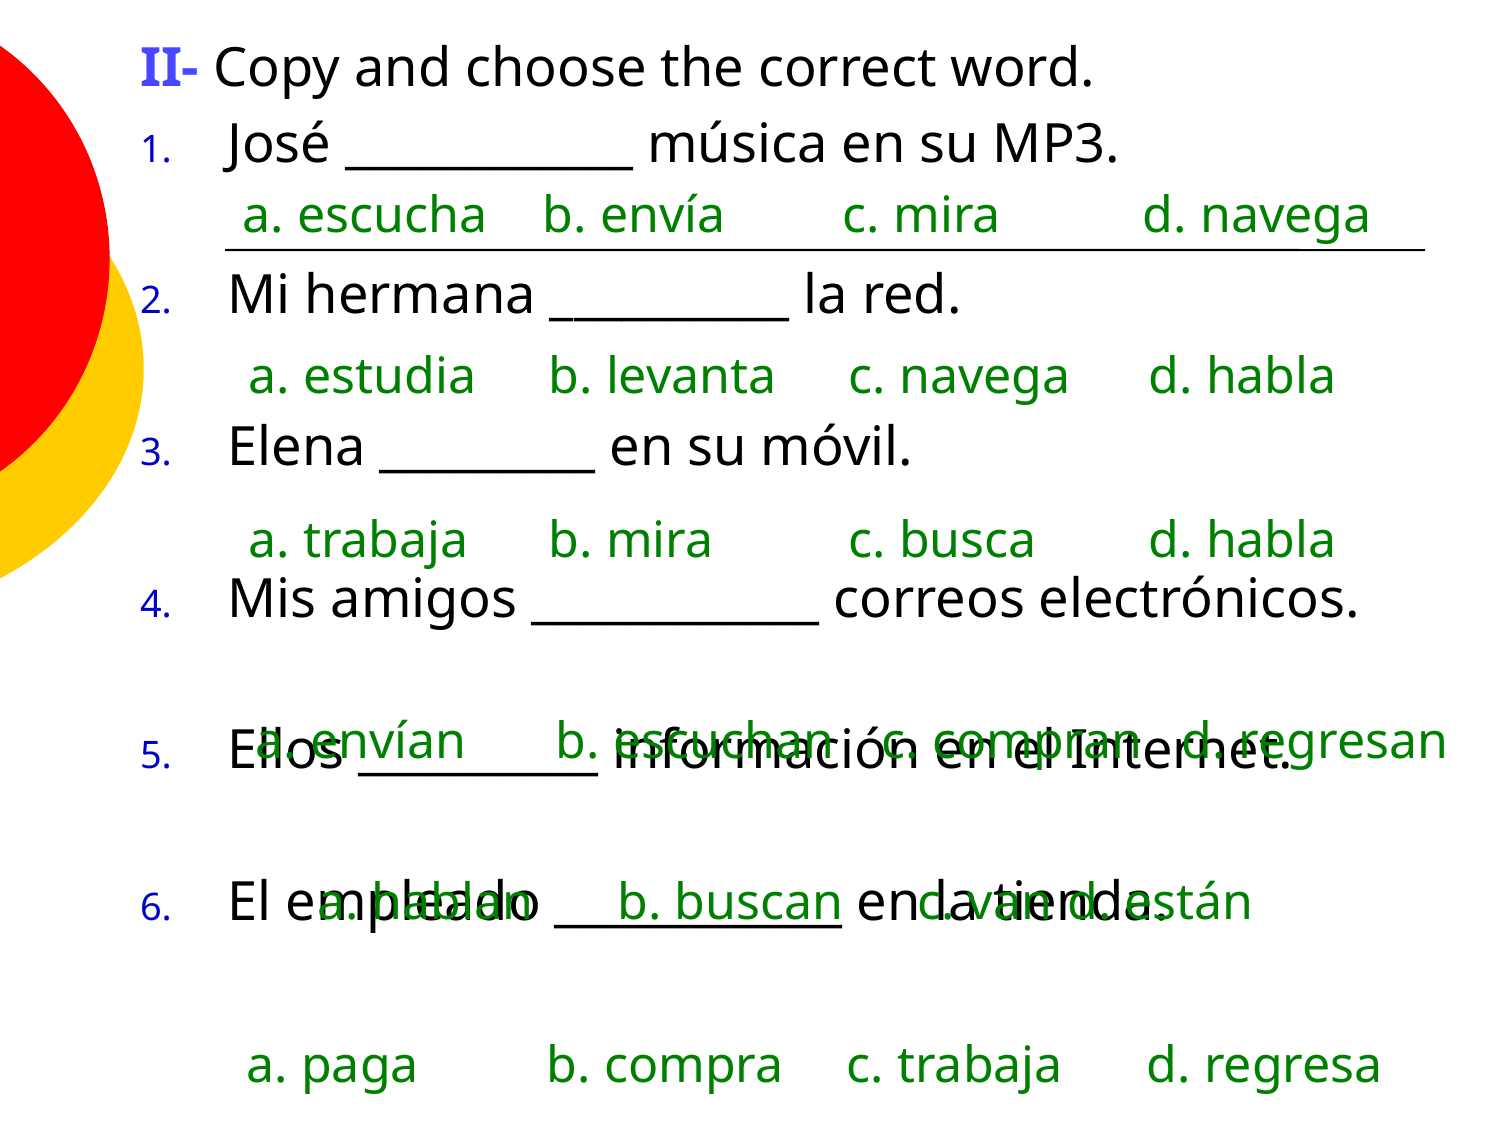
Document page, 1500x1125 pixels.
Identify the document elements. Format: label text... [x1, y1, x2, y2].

text_box a. escucha b. envía c. mira d. navega [228, 174, 1387, 250]
text_box a. envían b. escuchan c. compran d. regresan [241, 701, 1477, 776]
text_box a. paga b. compra c. trabaja d. regresa [232, 1024, 1398, 1100]
text_box a. hablan b. buscan c. van d. están [302, 862, 1270, 938]
list II- Copy and choose the correct word. José ____________ música en su MP3. Mi hermana __________ la red. Elena _________ en su móvil. Mis amigos ____________ correos electrónicos. Ellos __________ información en el Internet. El empleado ____________ en la tienda. [125, 24, 1500, 950]
text_box a. estudia b. levanta c. navega d. habla [234, 336, 1352, 412]
text_box a. trabaja b. mira c. busca d. habla [234, 499, 1352, 575]
